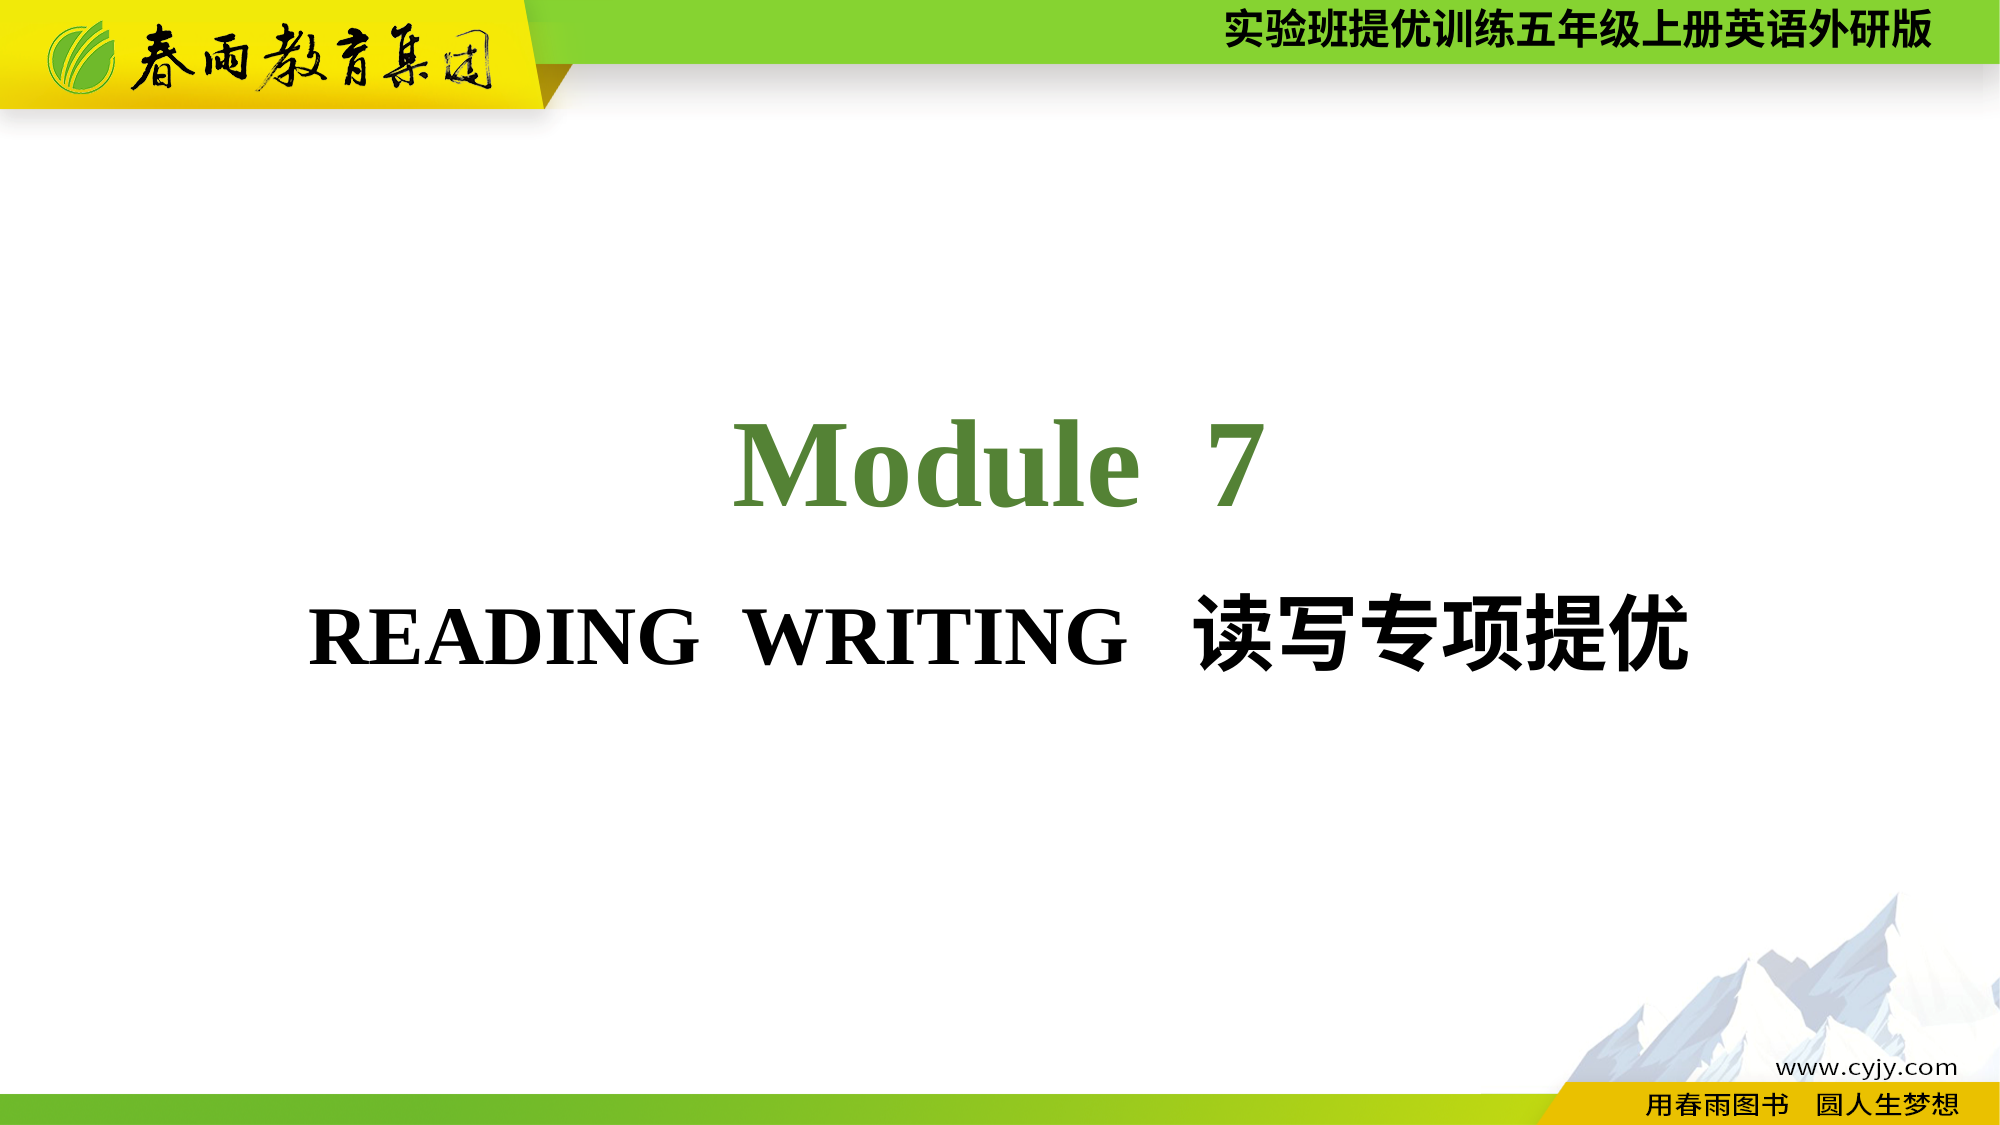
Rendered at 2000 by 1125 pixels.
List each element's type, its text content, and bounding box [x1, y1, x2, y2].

picture [0, 689, 2000, 1125]
text_box Module 7 READING WRITING 读写专项提优 [0, 298, 2000, 689]
picture [0, 0, 2000, 298]
